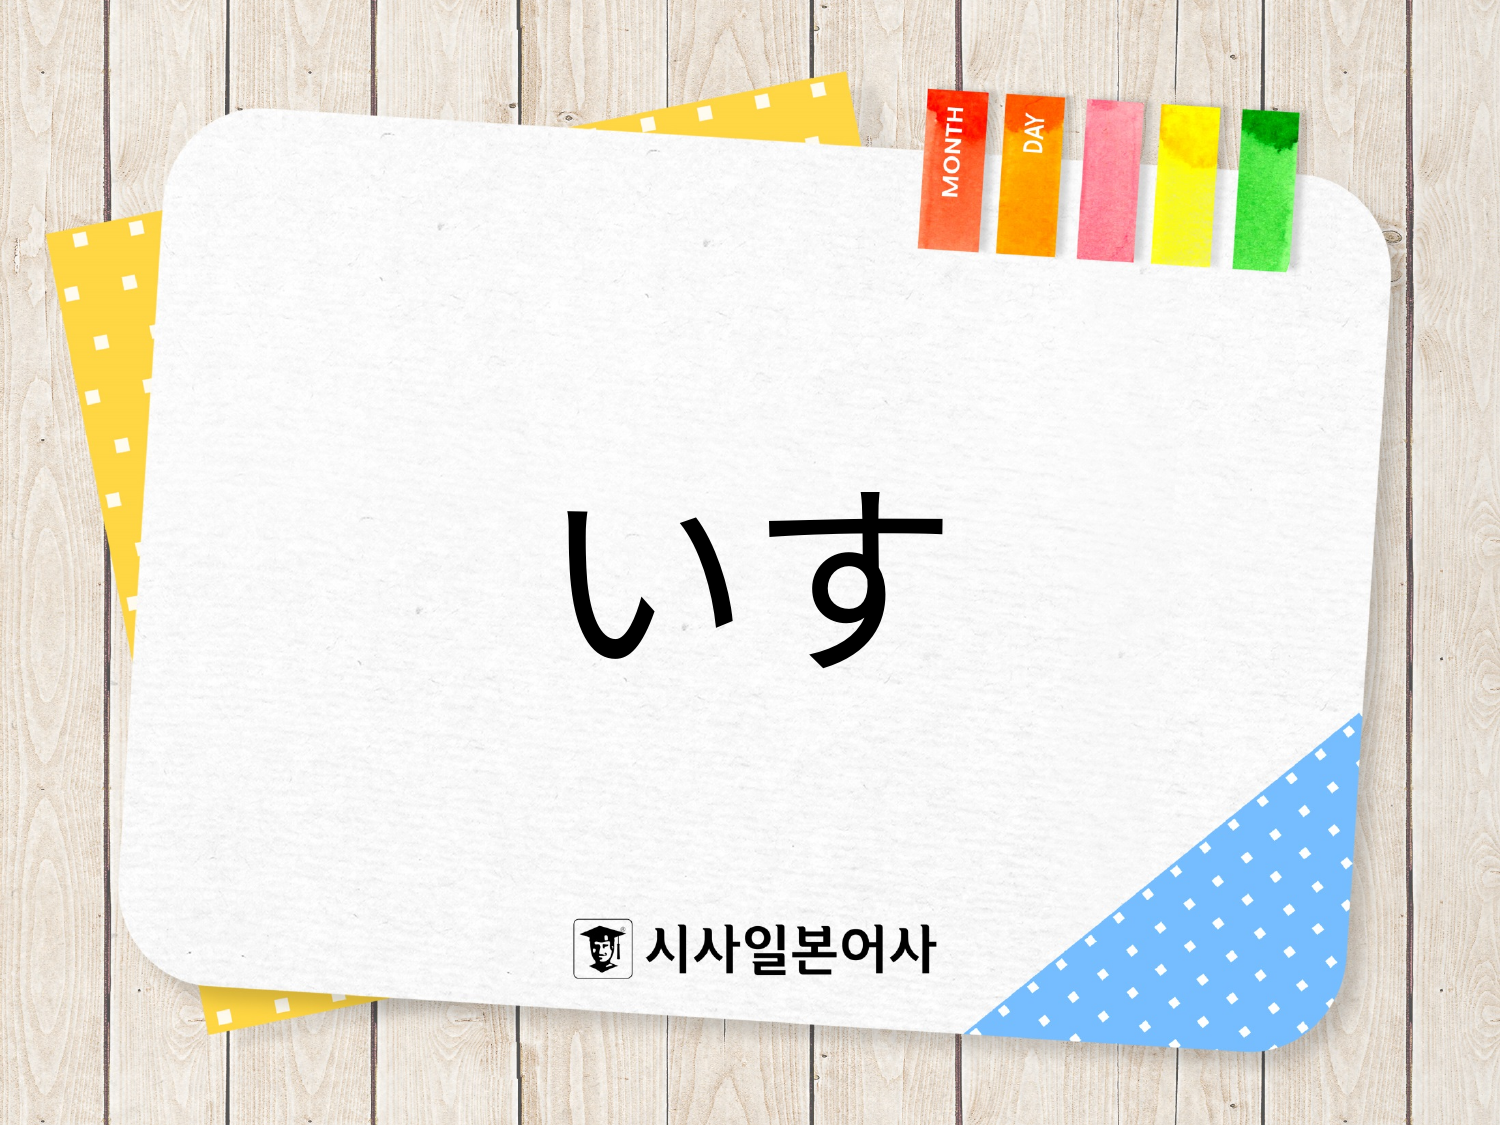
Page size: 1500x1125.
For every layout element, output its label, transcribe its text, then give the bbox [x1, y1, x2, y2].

picture [0, 0, 1500, 1125]
title いす [75, 338, 1425, 811]
